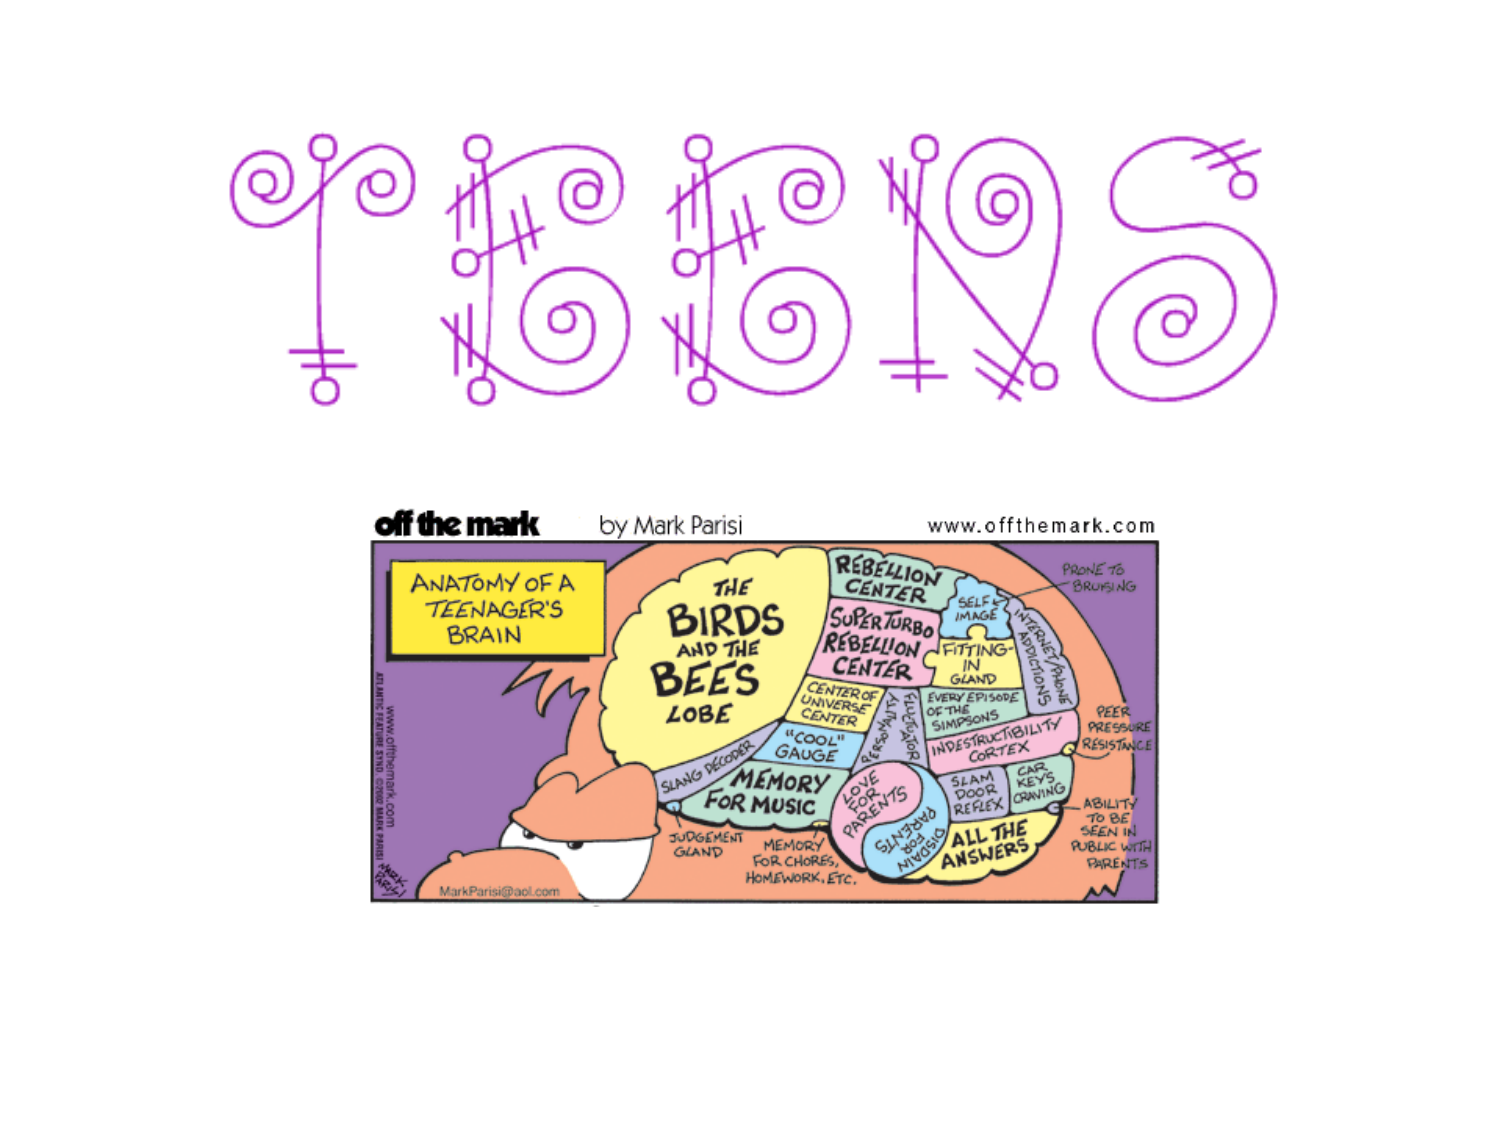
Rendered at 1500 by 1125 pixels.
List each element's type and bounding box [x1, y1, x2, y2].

picture [210, 105, 1311, 440]
picture [363, 503, 1164, 908]
